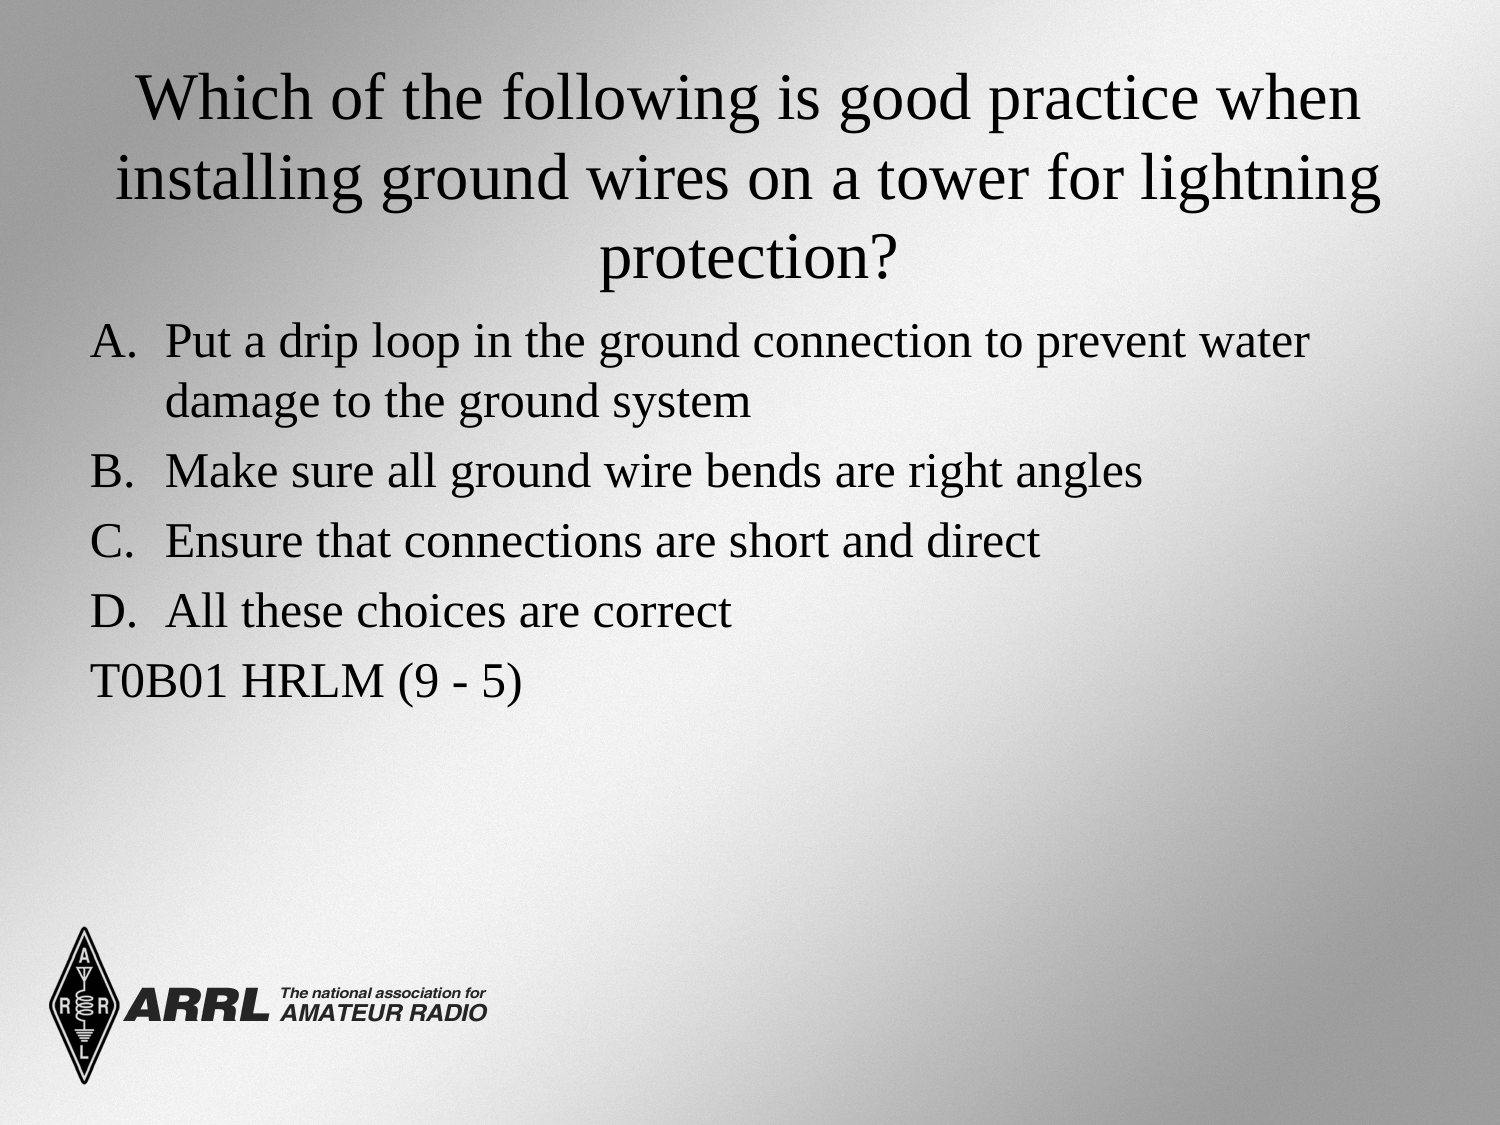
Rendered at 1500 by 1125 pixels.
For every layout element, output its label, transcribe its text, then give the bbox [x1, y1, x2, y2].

picture [0, 0, 1500, 1125]
title Which of the following is good practice when installing ground wires on a tower for lightning protection? [75, 45, 1425, 233]
list Put a drip loop in the ground connection to prevent water damage to the ground system Make sure all ground wire bends are right angles Ensure that connections are short and direct All these choices are correct T0B01 HRLM (9 - 5) [75, 299, 1425, 1005]
